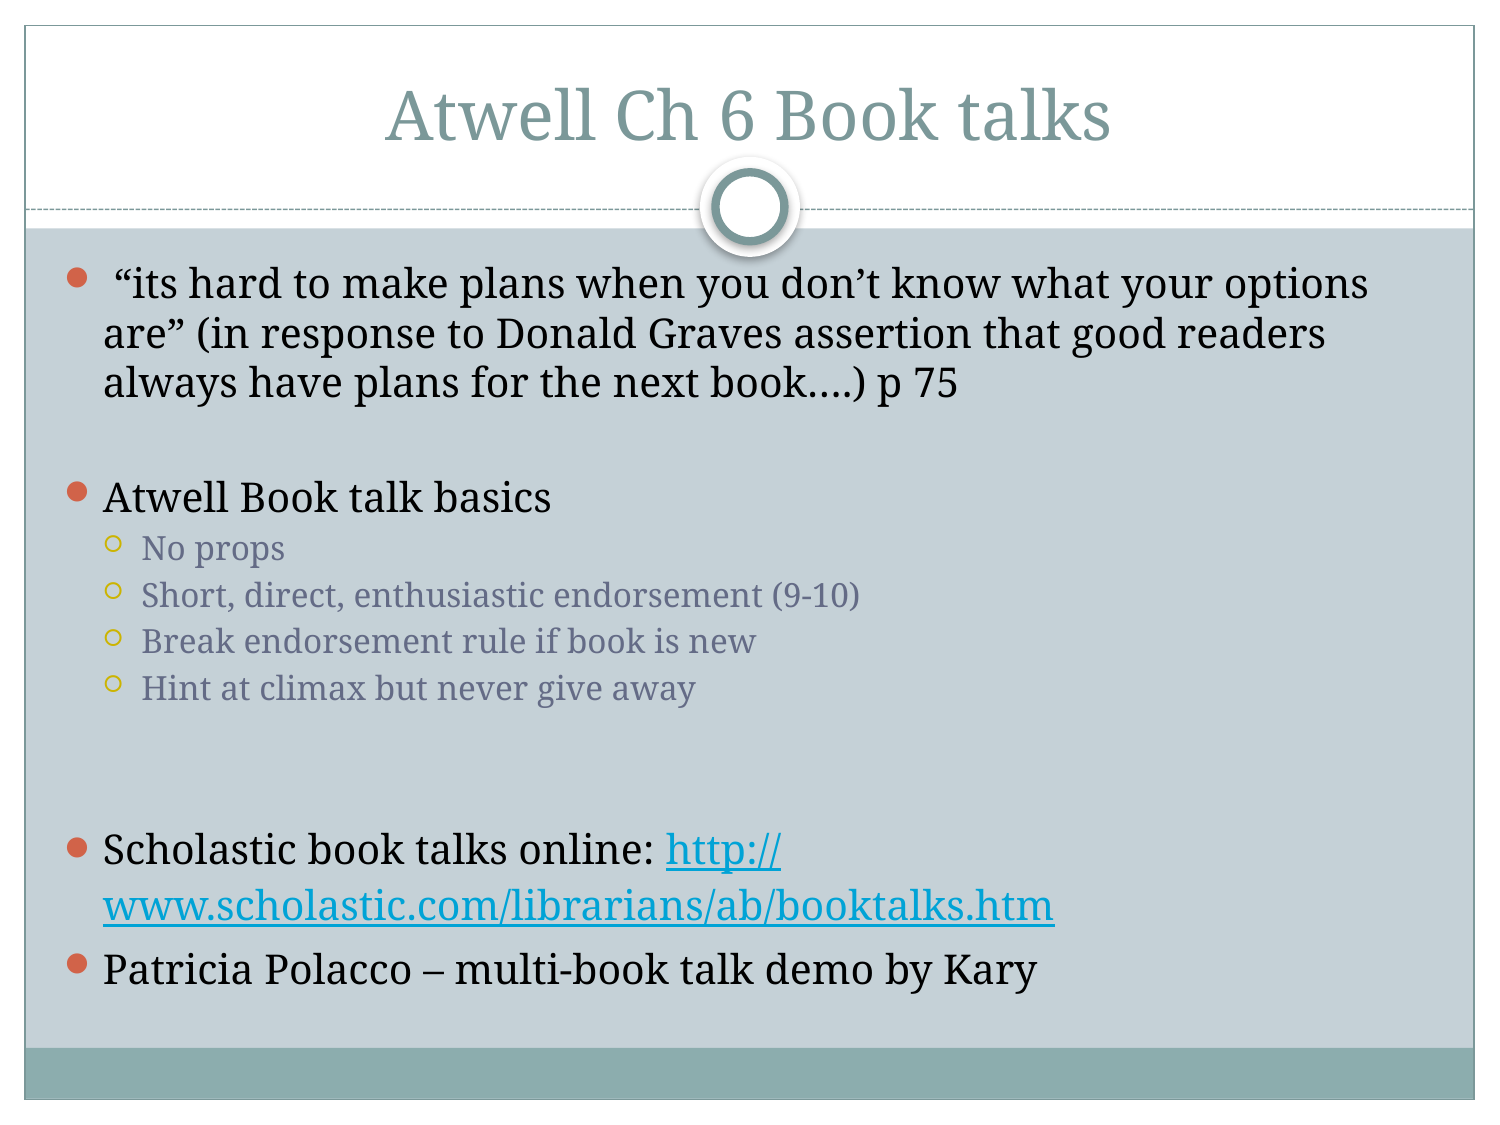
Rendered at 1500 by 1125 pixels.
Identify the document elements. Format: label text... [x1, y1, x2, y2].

list “its hard to make plans when you don’t know what your options are” (in response to Donald Graves assertion that good readers always have plans for the next book….) p 75 Atwell Book talk basics No props Short, direct, enthusiastic endorsement (9-10) Break endorsement rule if book is new Hint at climax but never give away Scholastic book talks online: http://www.scholastic.com/librarians/ab/booktalks.htm Patricia Polacco – multi-book talk demo by Kary [49, 250, 1445, 1001]
title Atwell Ch 6 Book talks [49, 37, 1450, 162]
